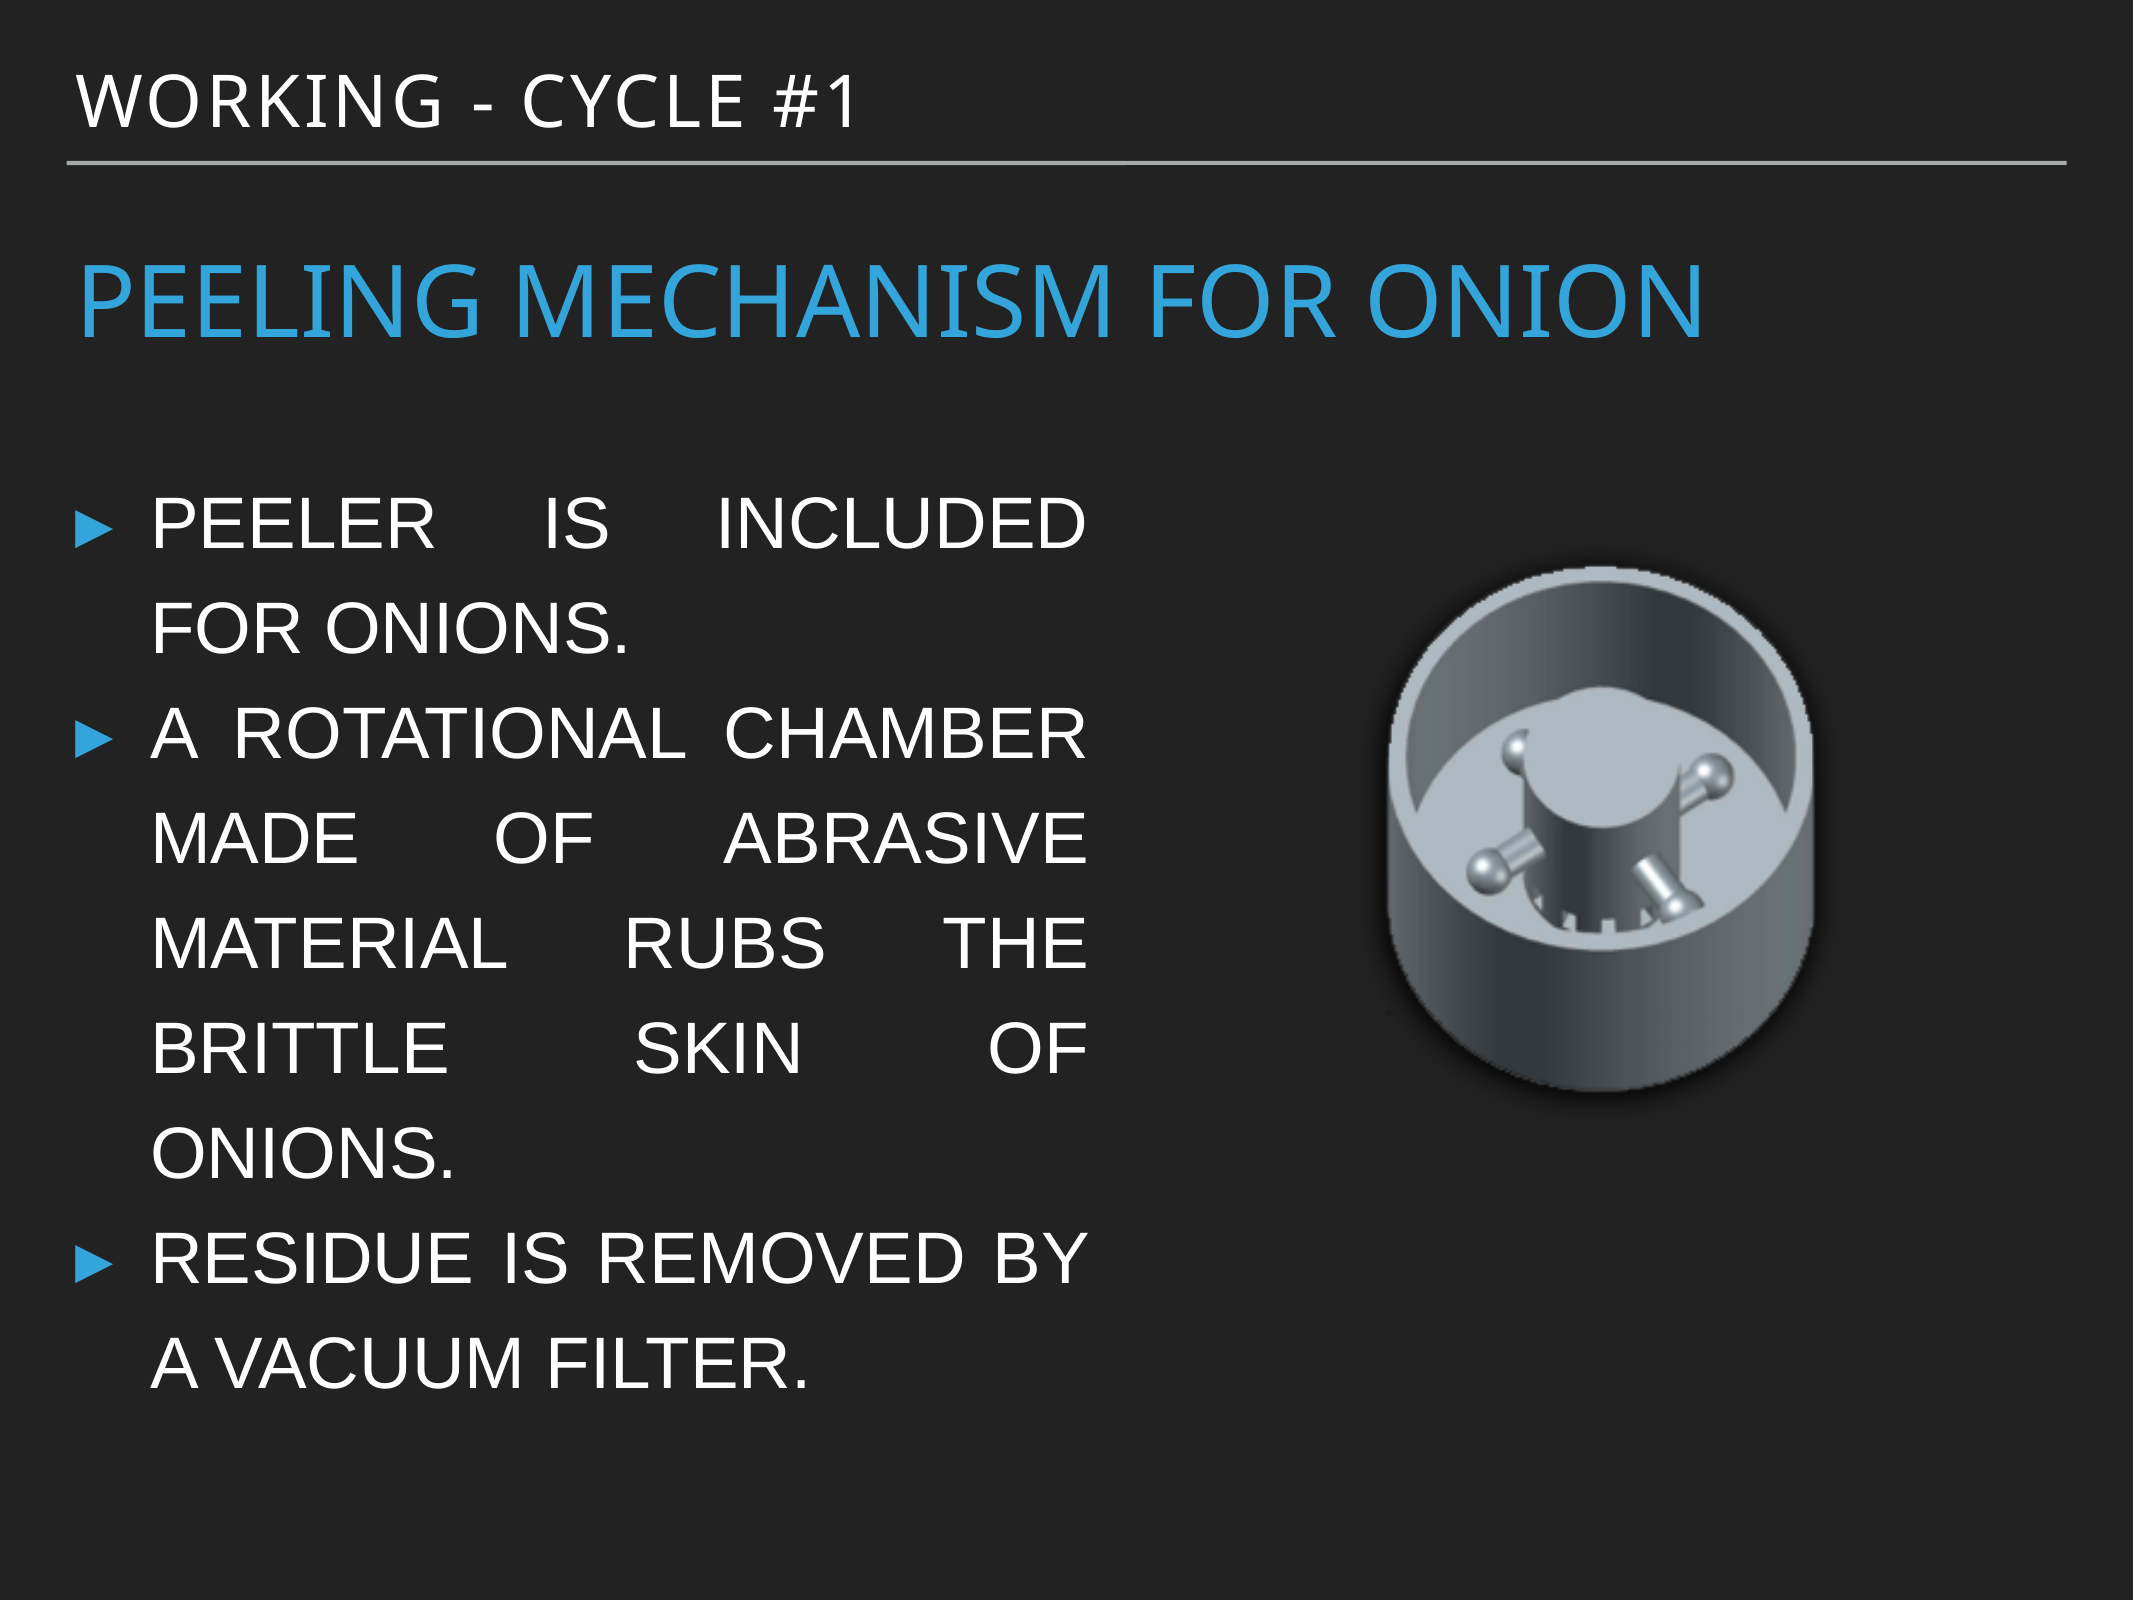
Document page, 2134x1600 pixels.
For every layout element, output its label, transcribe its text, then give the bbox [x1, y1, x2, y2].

picture [437, 533, 1891, 1600]
list Working - Cycle #1 [66, 47, 1901, 151]
list PEELER IS INCLUDED FOR ONIONS. A ROTATIONAL CHAMBER MADE OF ABRASIVE MATERIAL RUBS THE BRITTLE SKIN OF ONIONS. RESIDUE IS REMOVED BY A VACUUM FILTER. [66, 449, 1099, 1474]
title PEELING MECHANISM FOR ONION [66, 251, 2068, 372]
